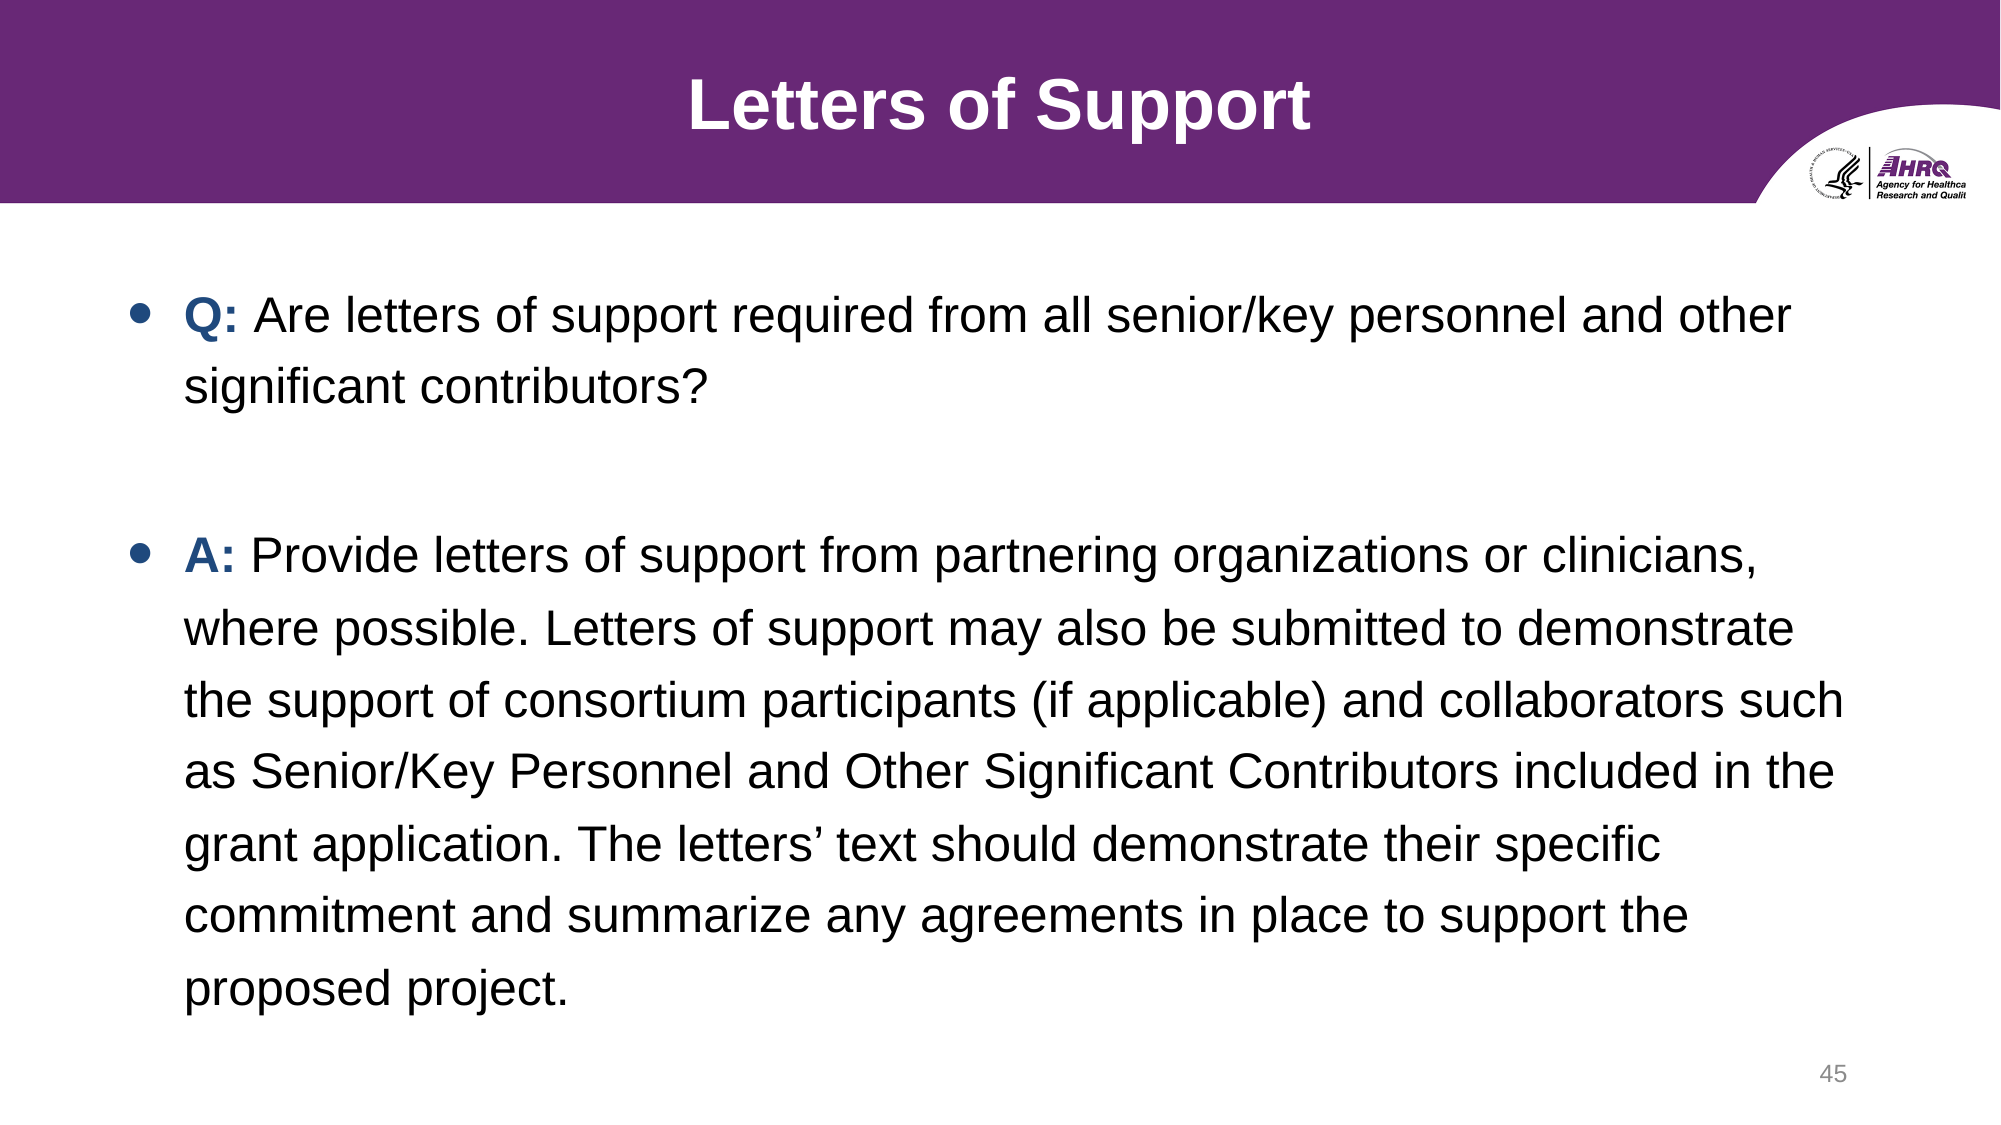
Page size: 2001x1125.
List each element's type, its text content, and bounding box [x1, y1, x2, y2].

slide_number 45 [1412, 1042, 1863, 1103]
list Q: Are letters of support required from all senior/key personnel and other significant contributors? A: Provide letters of support from partnering organizations or clinicians, where possible. Letters of support may also be submitted to demonstrate the support of consortium participants (if applicable) and collaborators such as Senior/Key Personnel and Other Significant Contributors included in the grant application. The letters’ text should demonstrate their specific commitment and summarize any agreements in place to support the proposed project. [112, 262, 1888, 1068]
title Letters of Support [275, 50, 1725, 152]
picture [0, 0, 2001, 1125]
